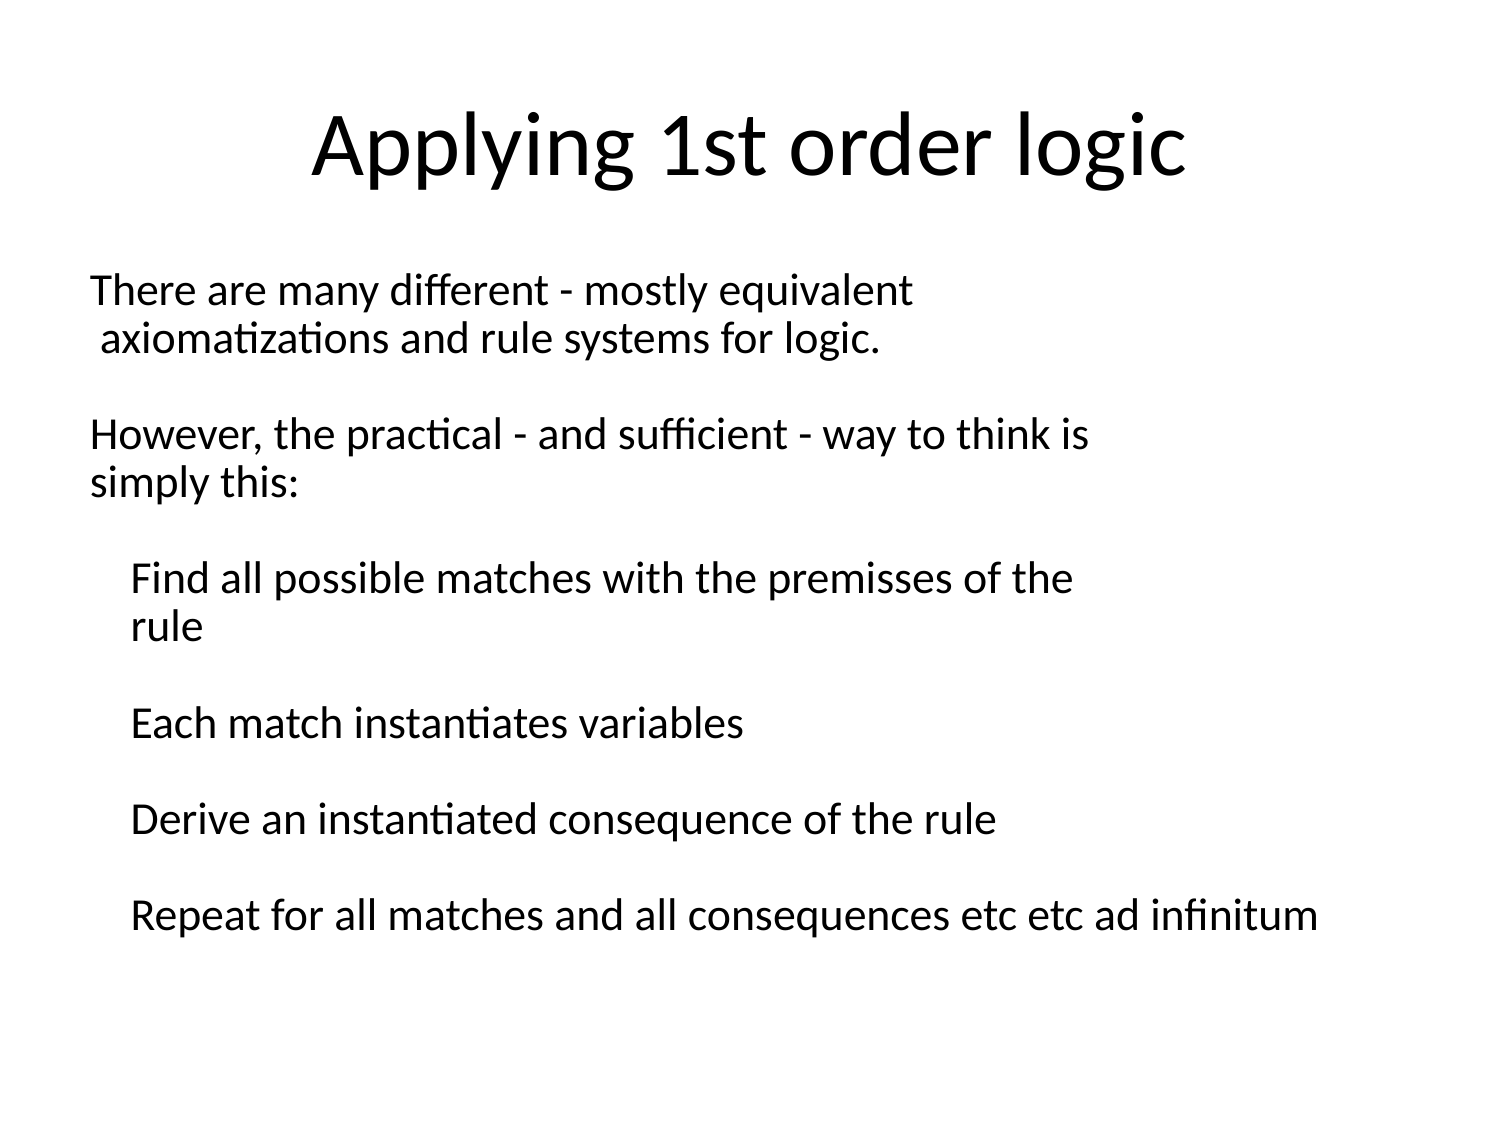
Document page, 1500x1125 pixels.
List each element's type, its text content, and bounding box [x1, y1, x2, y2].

text_box There are many different - mostly equivalent axiomatizations and rule systems for logic. However, the practical - and sufficient - way to think is simply this: Find all possible matches with the premisses of the rule Each match instantiates variables Derive an instantiated consequence of the rule Repeat for all matches and all consequences etc etc ad infinitum [74, 262, 1425, 1005]
title Applying 1st order logic [75, 45, 1425, 233]
